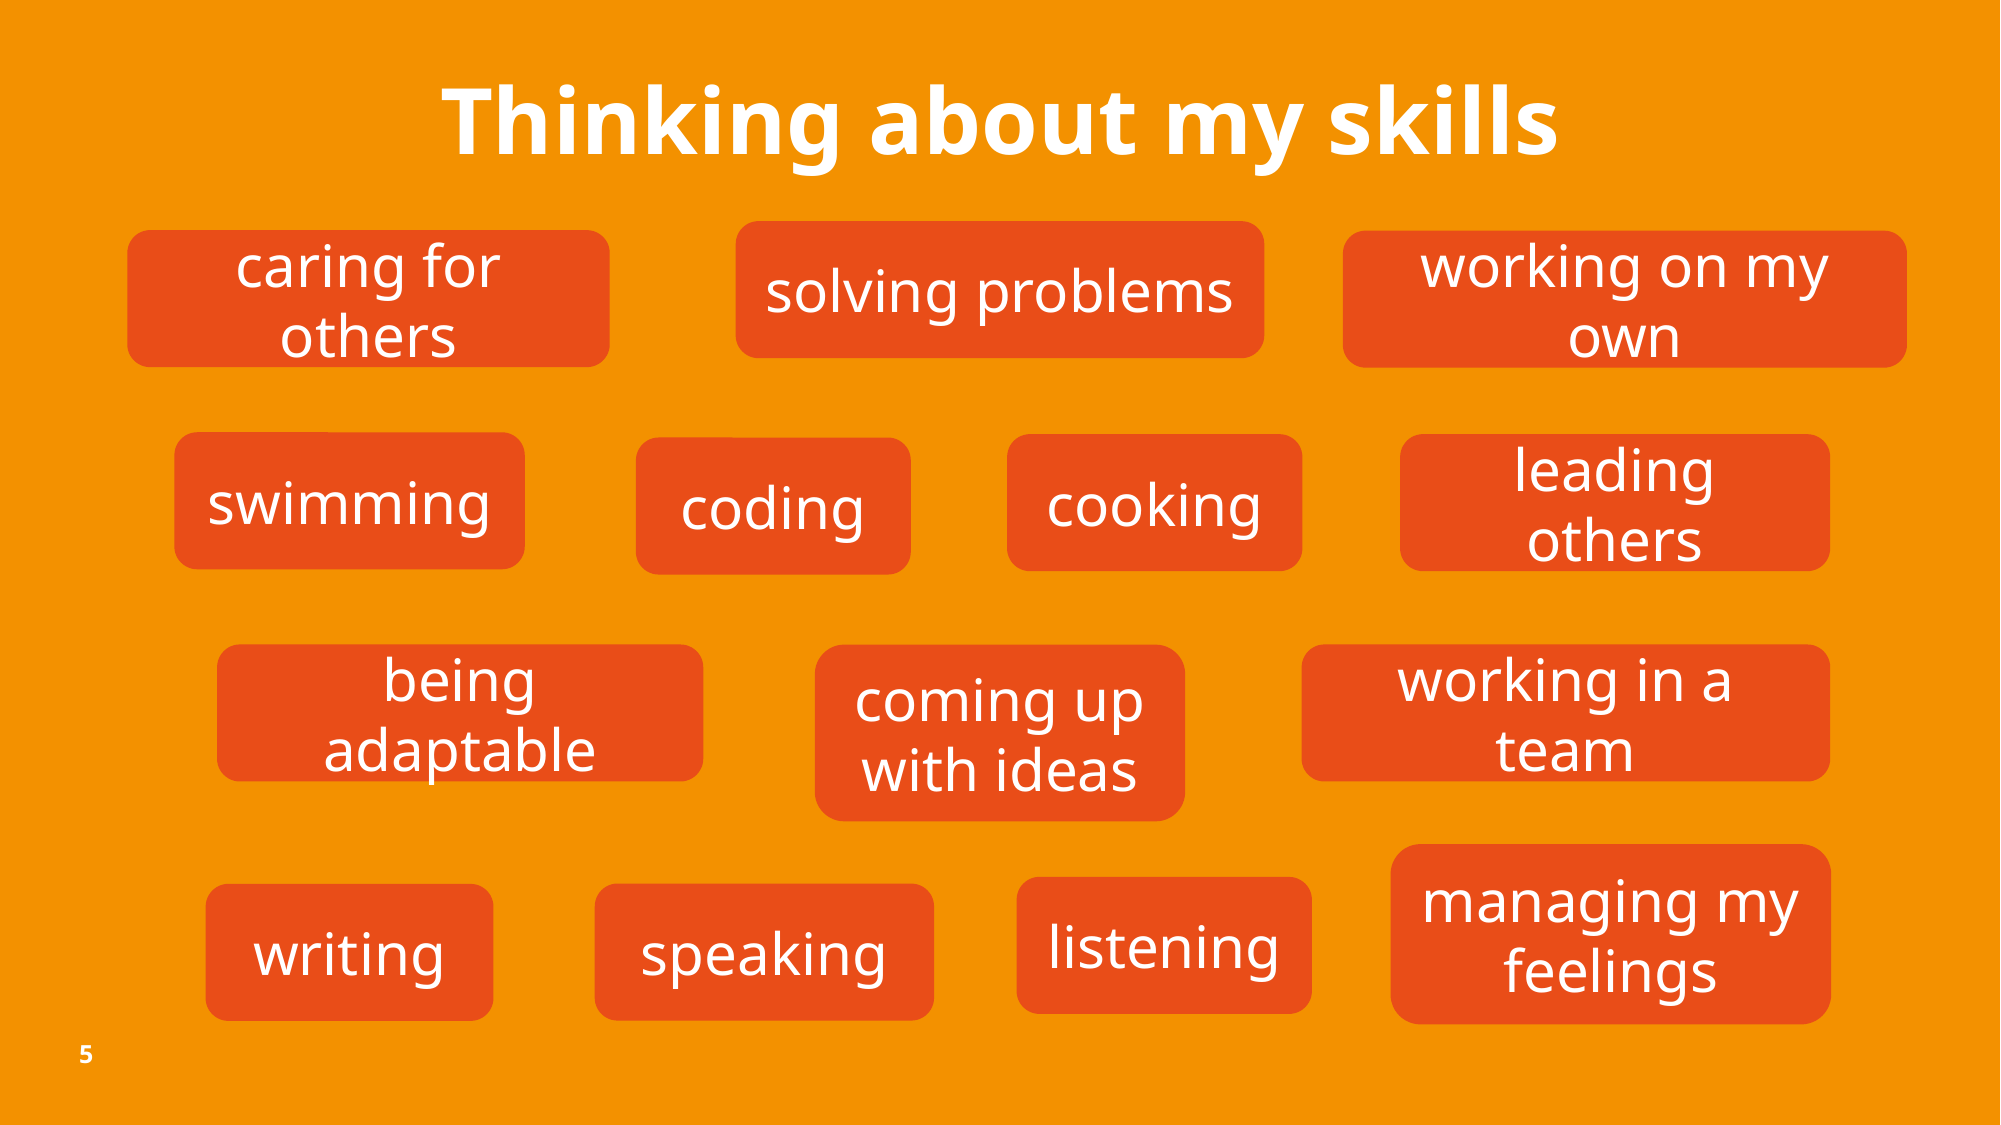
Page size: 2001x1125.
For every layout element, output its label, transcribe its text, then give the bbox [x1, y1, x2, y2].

text_box managing my feelings [1389, 843, 1833, 1026]
text_box writing [204, 882, 495, 1022]
text_box coming up with ideas [813, 643, 1187, 823]
text_box solving problems [734, 220, 1266, 360]
text_box cooking [1006, 433, 1304, 573]
title Thinking about my skills [383, 55, 1618, 259]
text_box caring for others [126, 229, 611, 369]
text_box being adaptable [215, 643, 705, 783]
text_box listening [1015, 875, 1313, 1015]
text_box coding [634, 436, 912, 576]
text_box working on my own [1341, 229, 1908, 369]
text_box leading others [1399, 433, 1832, 573]
text_box working in a team [1300, 643, 1832, 783]
text_box swimming [173, 431, 526, 571]
text_box speaking [593, 882, 936, 1022]
slide_number 5 [79, 1023, 190, 1073]
